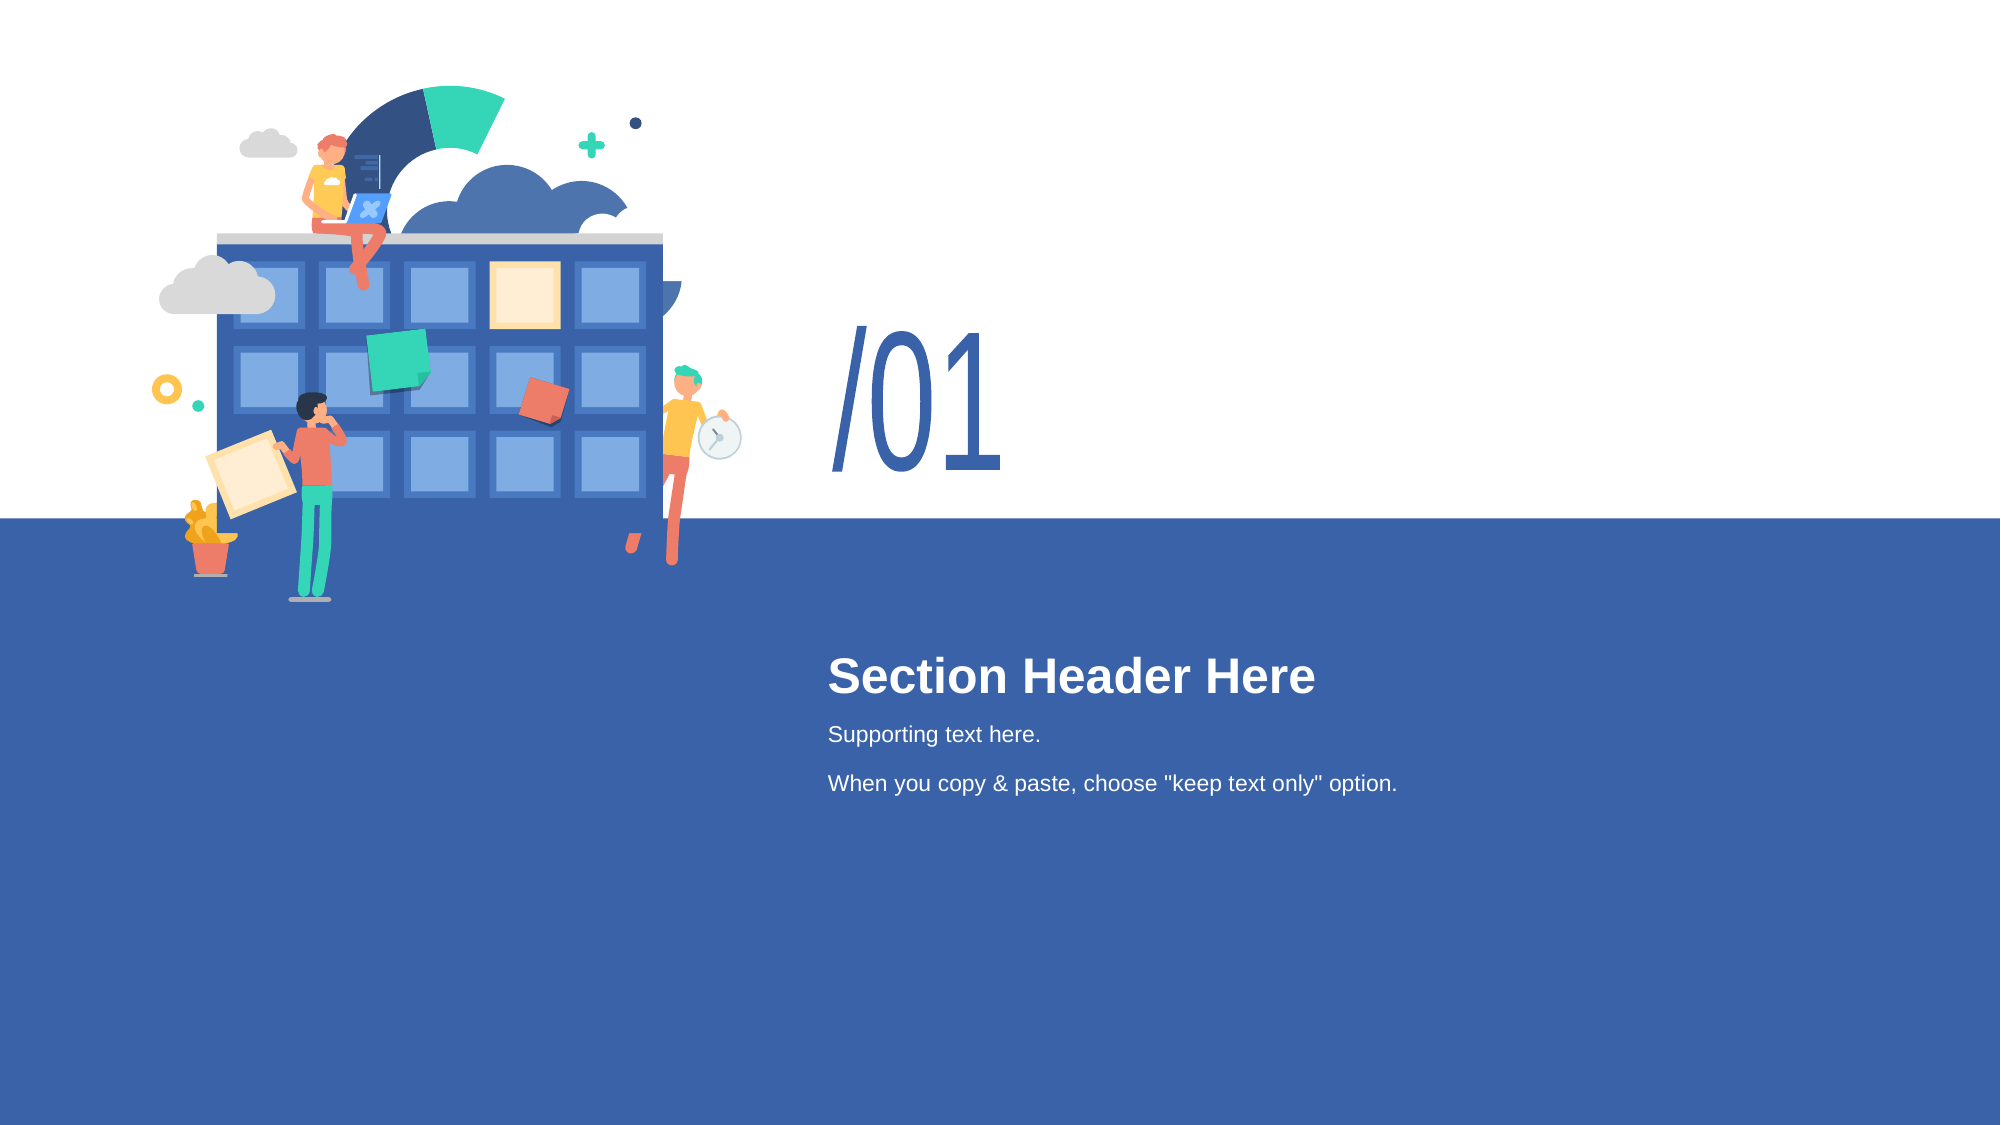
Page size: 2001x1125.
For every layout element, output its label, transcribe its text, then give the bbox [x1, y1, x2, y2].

list Supporting text here. When you copy & paste, choose "keep text only" option. [812, 712, 1702, 879]
title Section Header Here [812, 565, 1702, 712]
